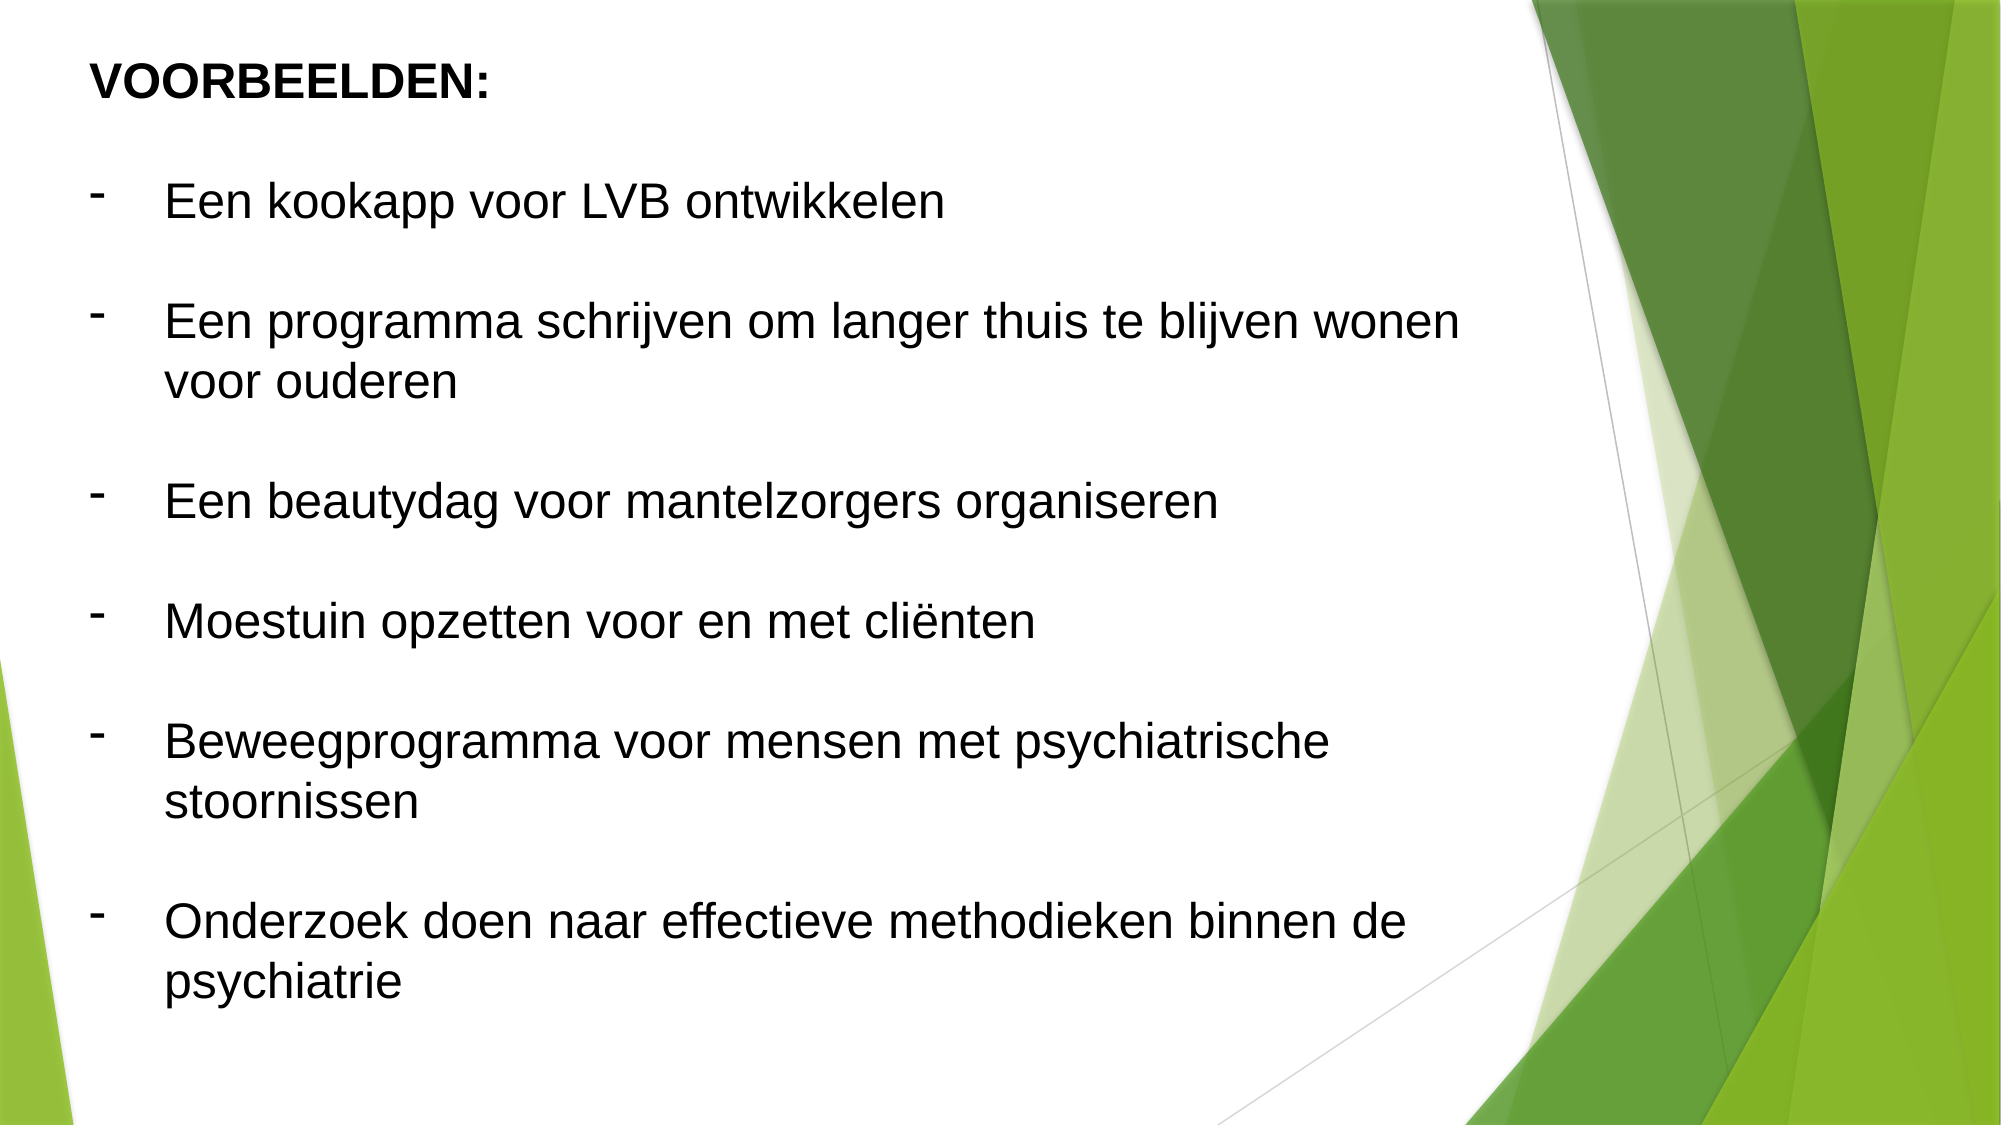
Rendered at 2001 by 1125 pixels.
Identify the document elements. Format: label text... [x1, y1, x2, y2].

text_box VOORBEELDEN: Een kookapp voor LVB ontwikkelen Een programma schrijven om langer thuis te blijven wonen voor ouderen Een beautydag voor mantelzorgers organiseren Moestuin opzetten voor en met cliënten Beweegprogramma voor mensen met psychiatrische stoornissen Onderzoek doen naar effectieve methodieken binnen de psychiatrie [74, 41, 1588, 1017]
